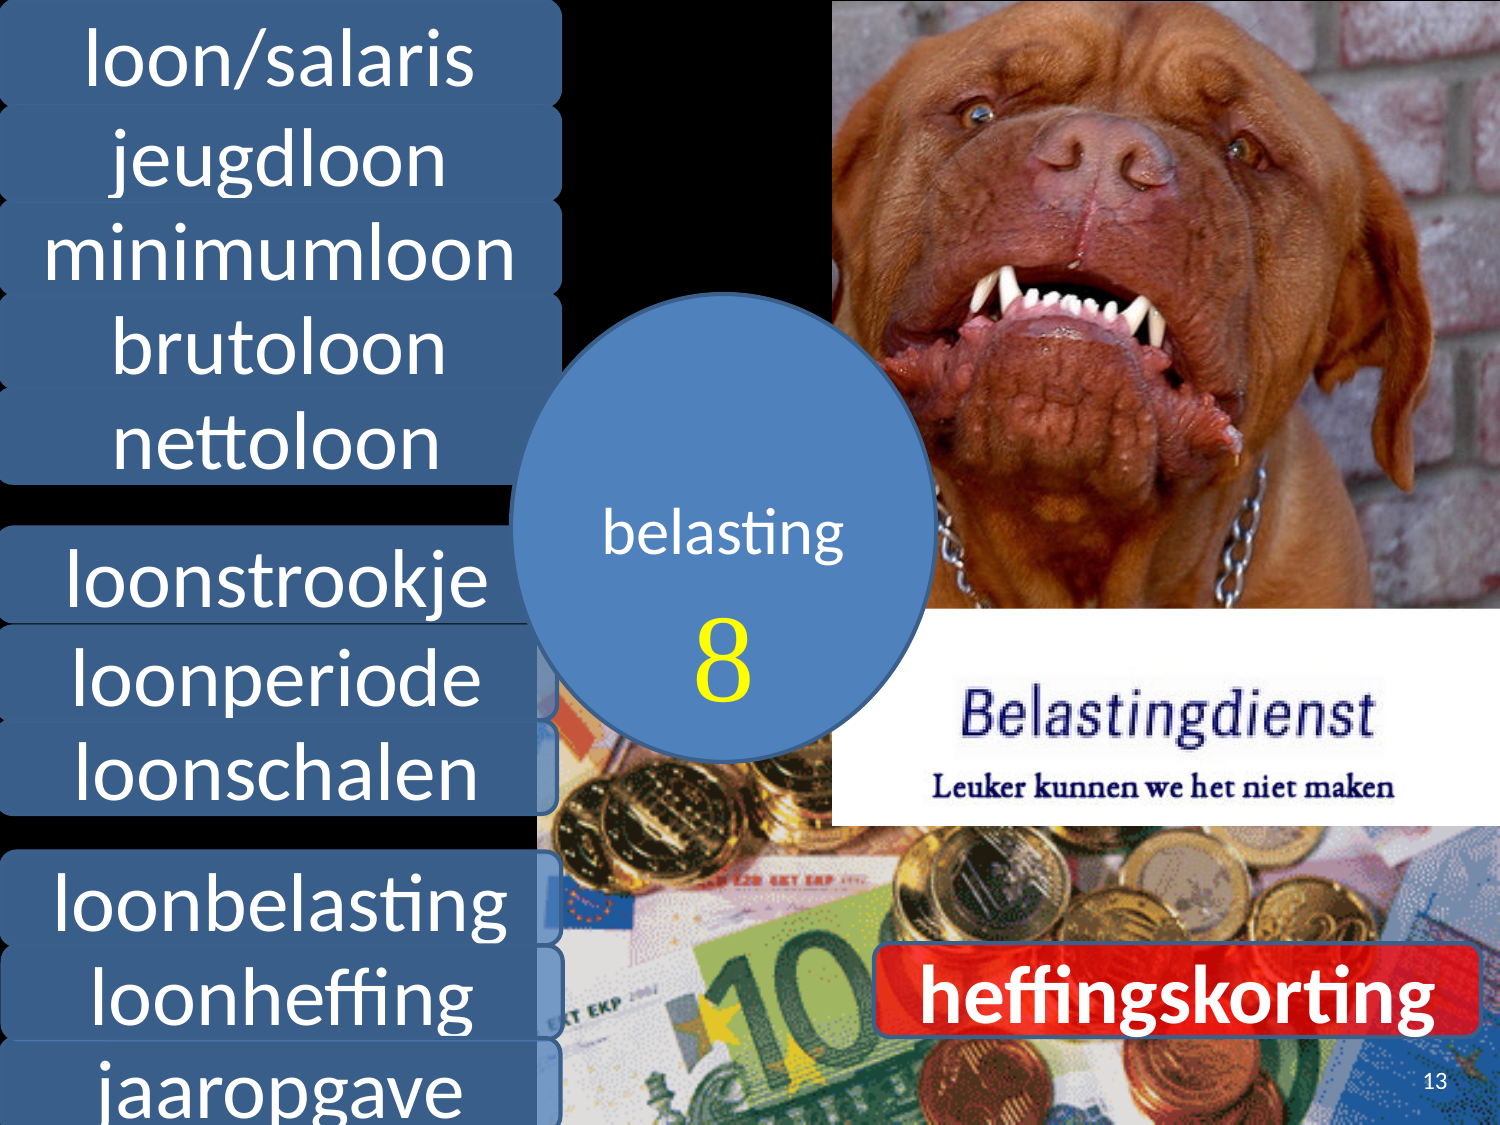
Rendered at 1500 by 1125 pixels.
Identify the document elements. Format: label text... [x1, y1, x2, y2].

text_box jeugdloon [0, 106, 563, 200]
text_box loonschalen [0, 718, 532, 817]
text_box loonperiode [0, 624, 505, 720]
text_box loonbelasting [0, 849, 532, 946]
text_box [510, 293, 937, 763]
text_box loonheffing [0, 943, 532, 1038]
text_box loonstrookje [0, 525, 505, 624]
text_box minimumloon [0, 198, 563, 294]
text_box loon/salaris [0, 0, 563, 109]
text_box nettoloon [0, 386, 505, 485]
text_box jaaropgave [0, 1035, 532, 1125]
picture [537, 1, 1500, 1125]
text_box brutoloon [0, 291, 546, 387]
